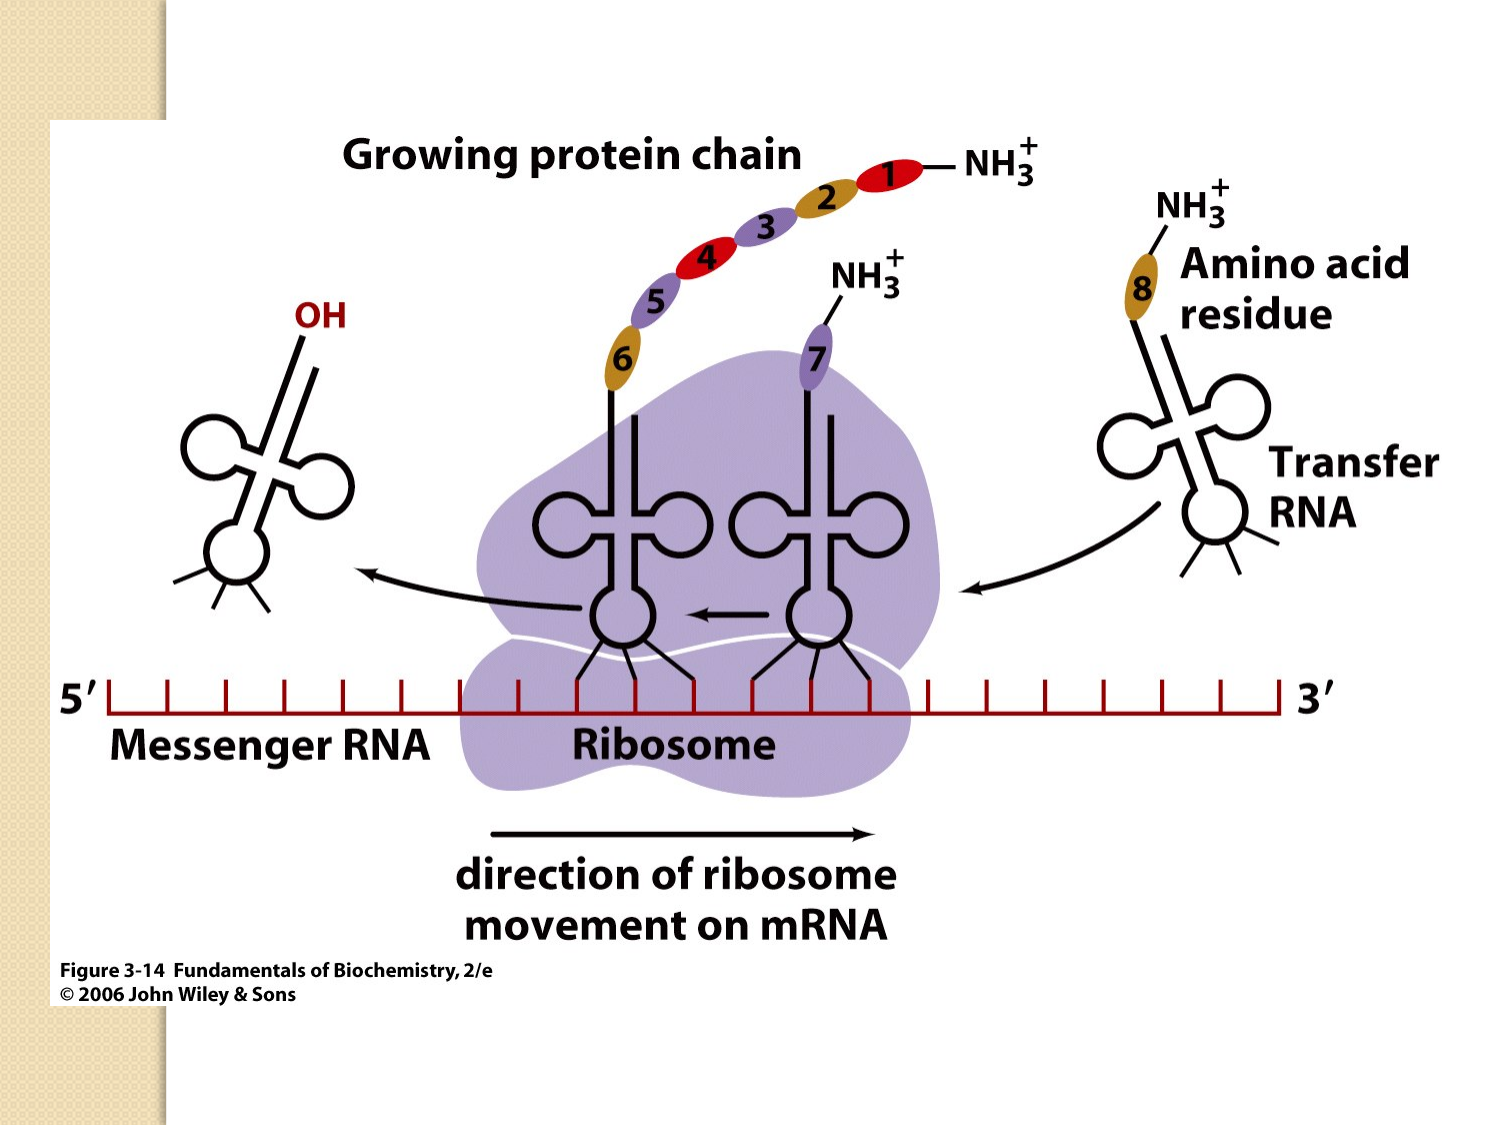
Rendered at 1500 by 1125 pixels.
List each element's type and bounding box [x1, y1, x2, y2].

picture [49, 120, 1450, 1006]
